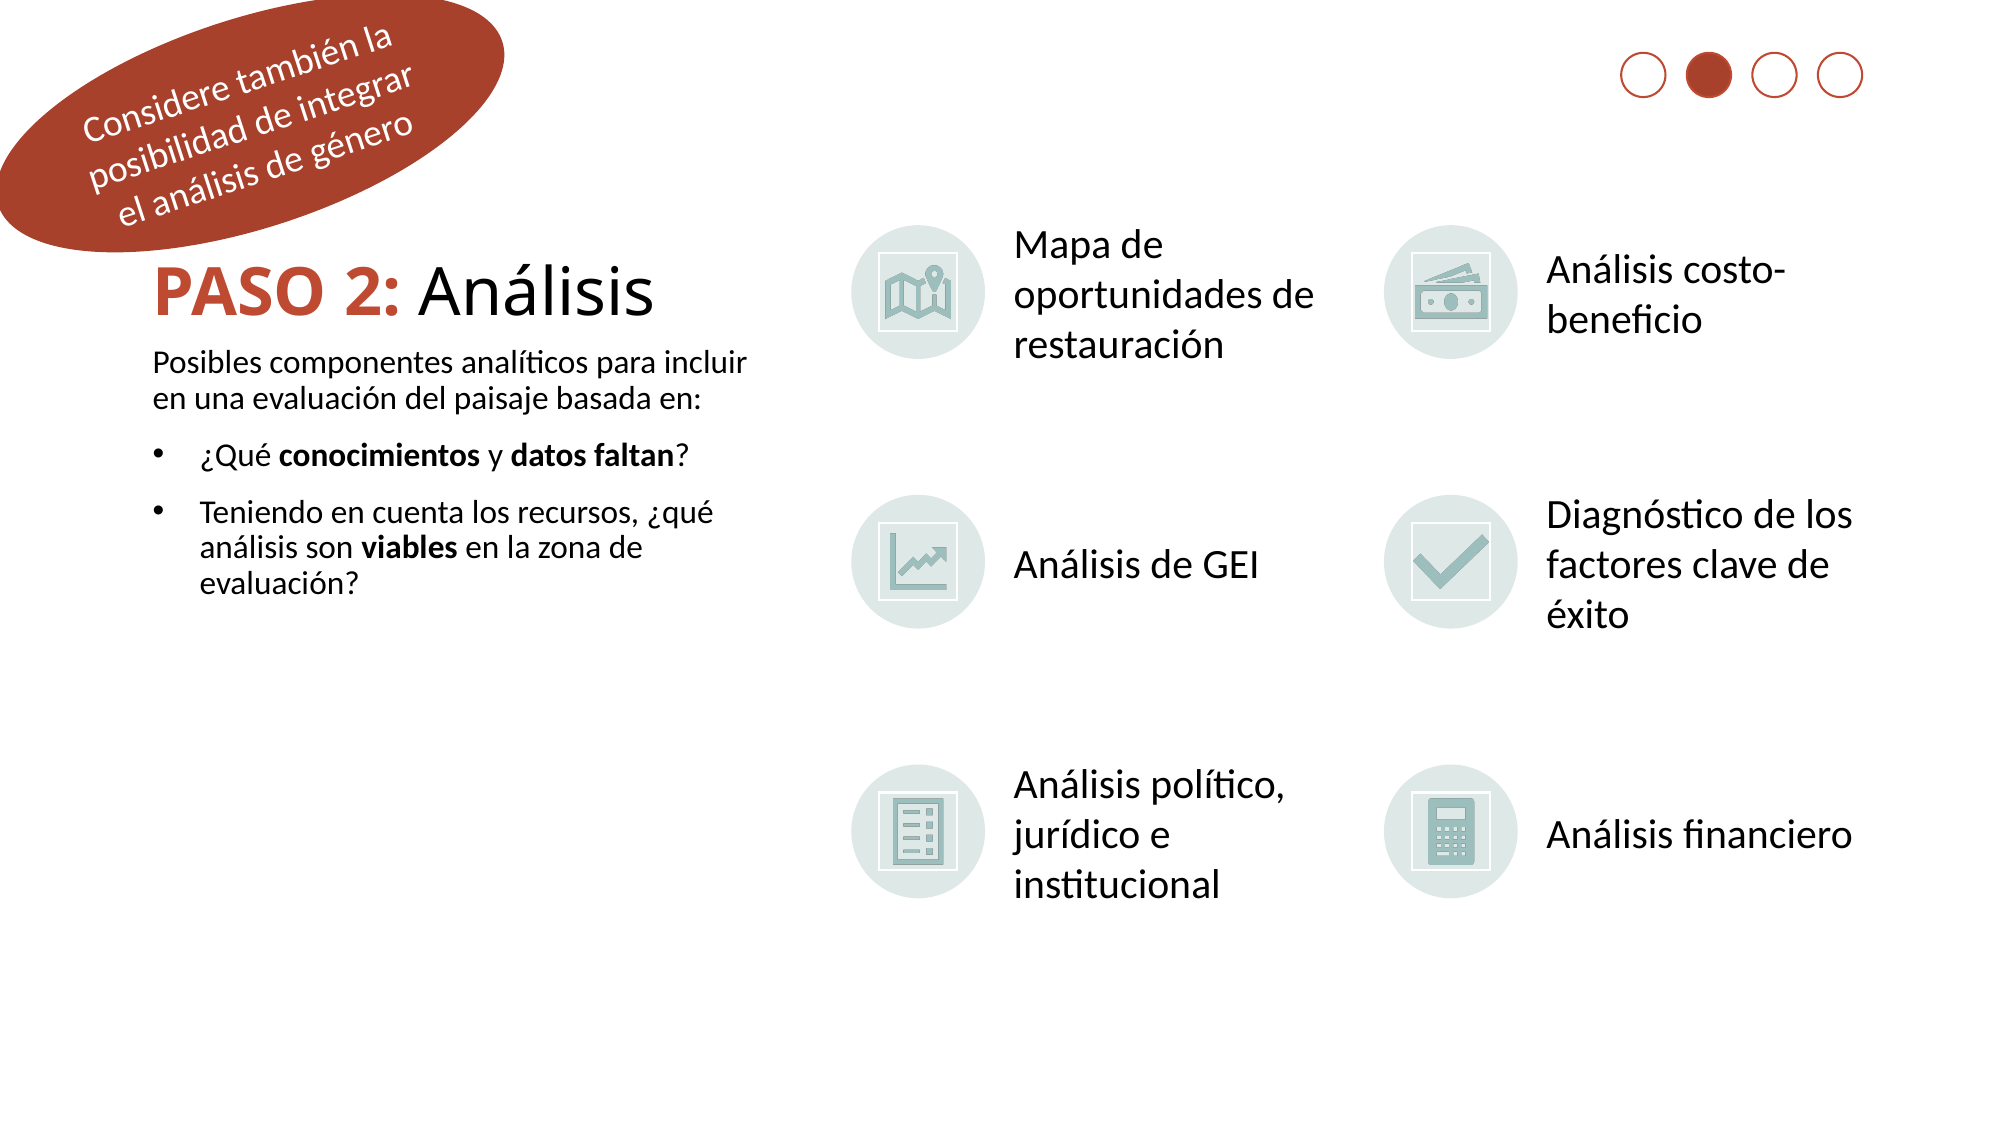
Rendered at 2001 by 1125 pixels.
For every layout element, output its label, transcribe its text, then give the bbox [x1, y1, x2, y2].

list Posibles componentes analíticos para incluir en una evaluación del paisaje basada en: ¿Qué conocimientos y datos faltan? Teniendo en cuenta los recursos, ¿qué análisis son viables en la zona de evaluación? [137, 337, 783, 963]
text_box Considere también la posibilidad de integrar el análisis de género [0, 0, 505, 253]
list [850, 161, 1863, 962]
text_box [1621, 52, 1863, 98]
title PASO 2: Análisis [137, 75, 783, 337]
